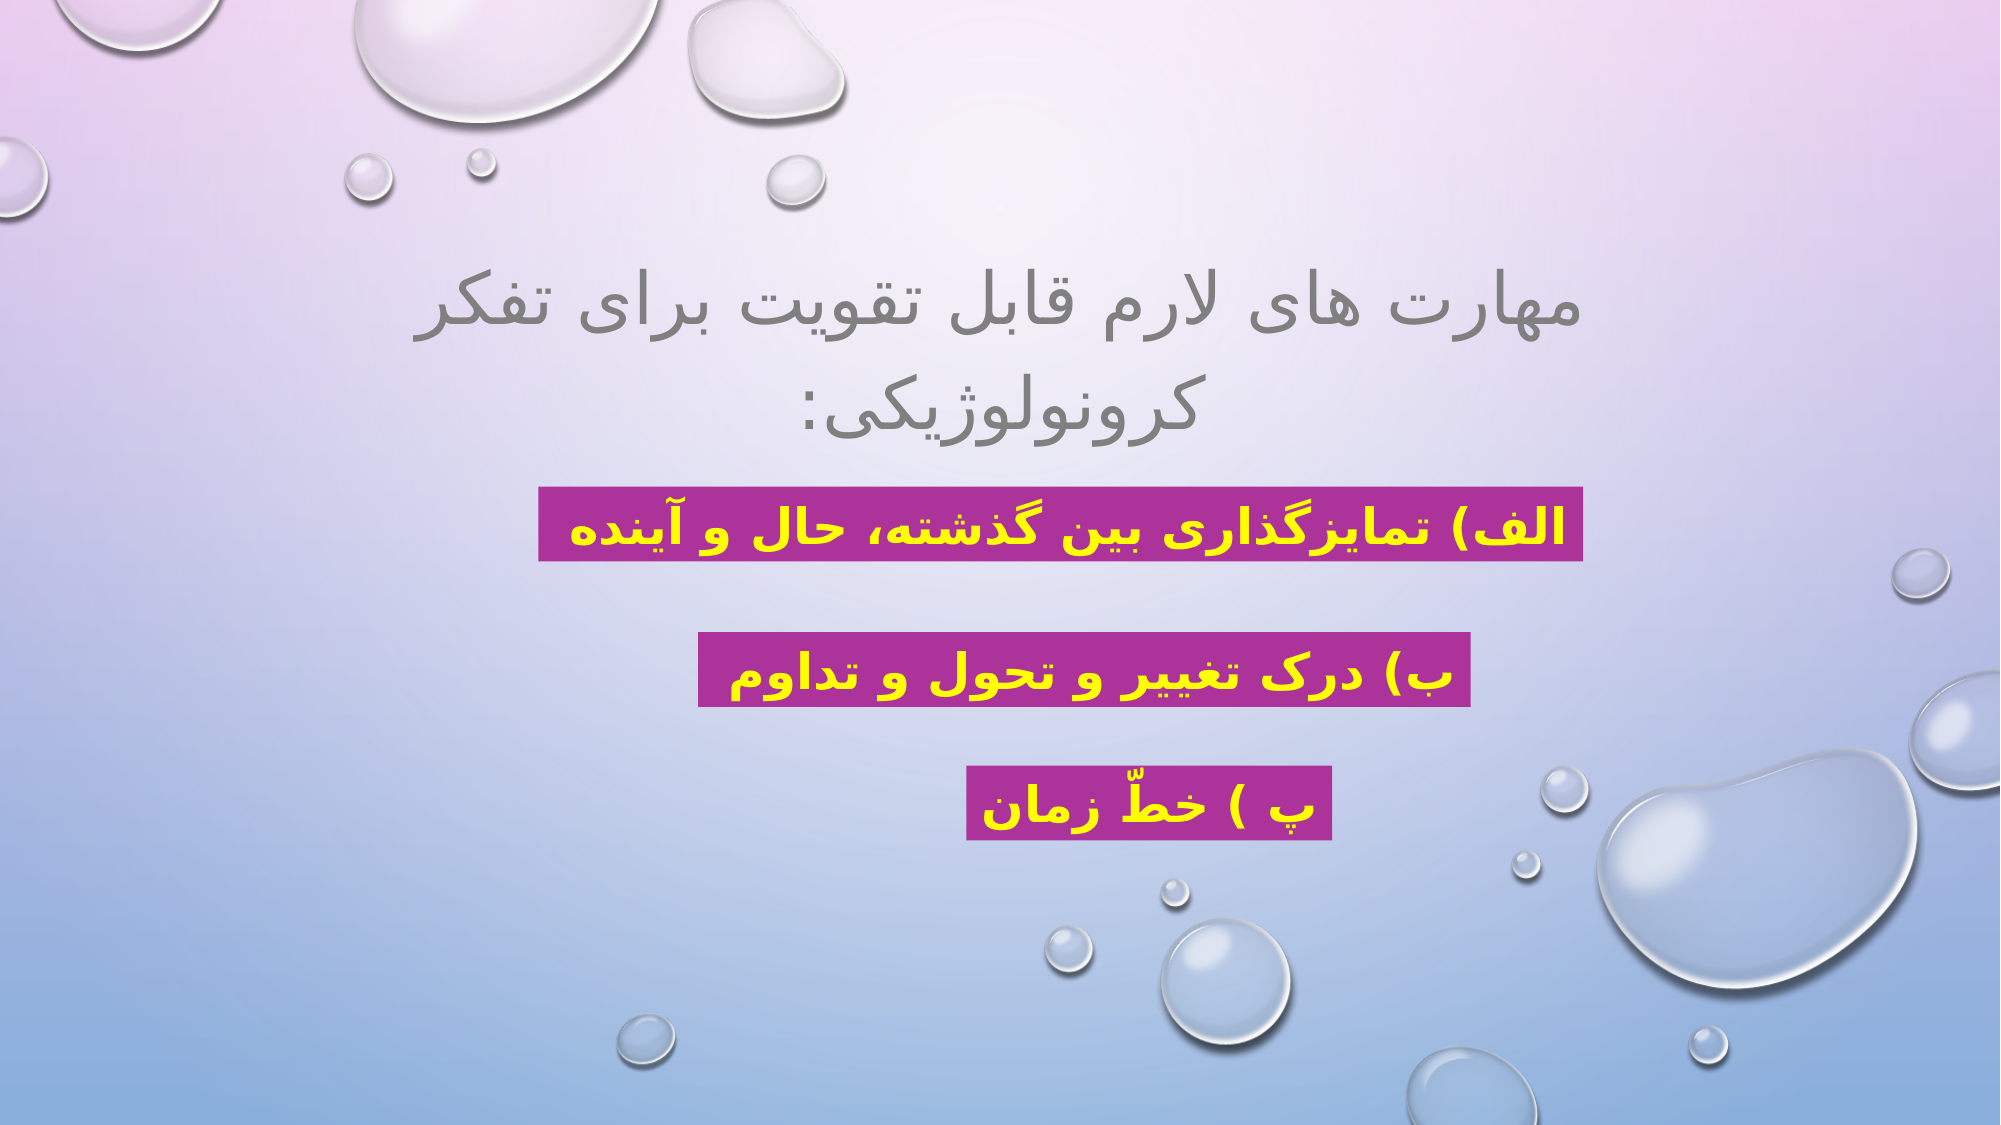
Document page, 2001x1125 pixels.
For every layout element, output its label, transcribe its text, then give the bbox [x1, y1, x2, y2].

text_box پ ) خطّ زمان [966, 765, 1333, 841]
text_box ب) درک تغيير و تحول و تداوم [698, 632, 1471, 707]
subtitle مهارت های لارم قابل تقویت برای تفکر کرونولوژیکی: [289, 226, 1715, 452]
text_box الف) تمايزگذاری بين گذشته، حال و آينده [538, 486, 1584, 562]
picture [0, 0, 2000, 1125]
